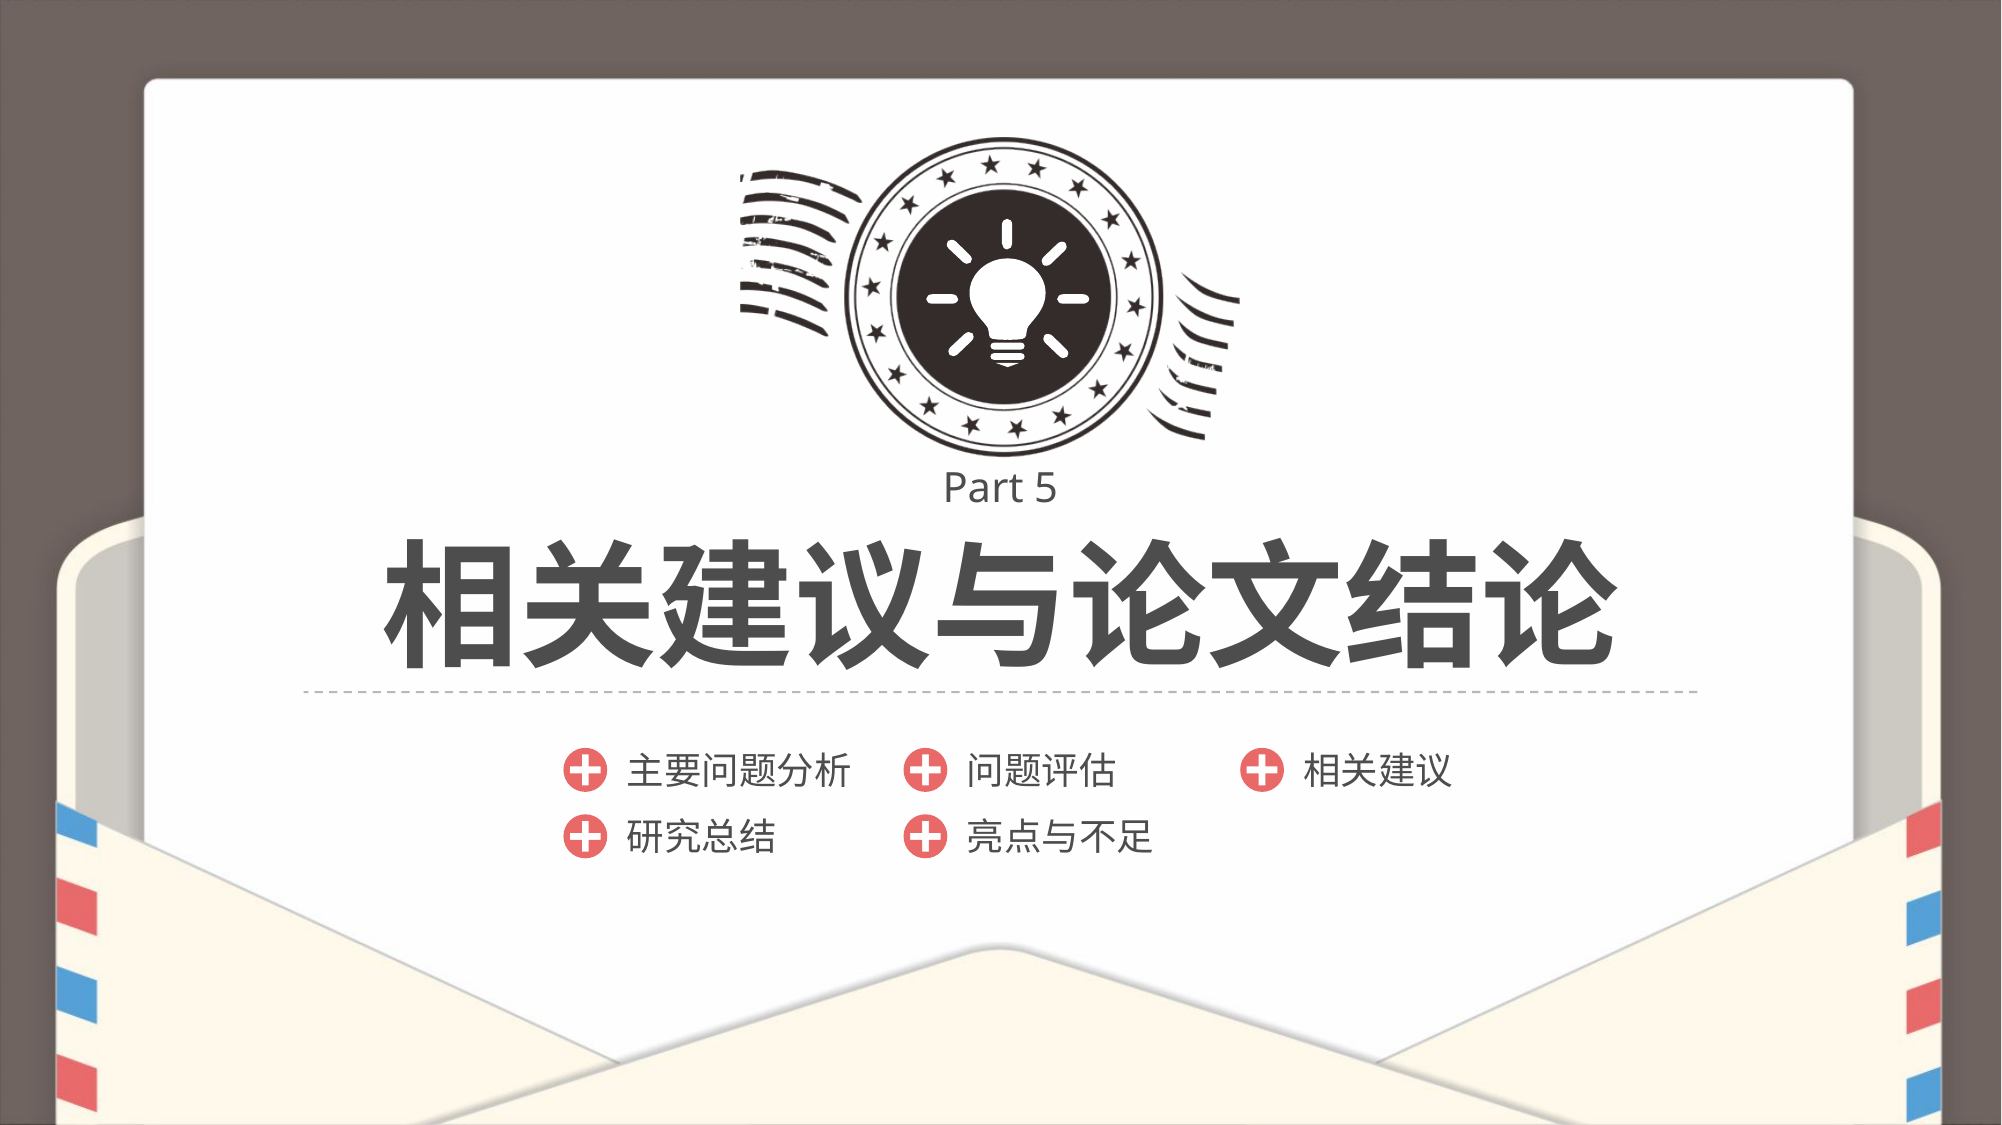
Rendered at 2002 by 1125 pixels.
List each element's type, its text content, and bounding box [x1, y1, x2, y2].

text_box 研究总结 [611, 805, 904, 866]
text_box 相关建议与论文结论 [327, 511, 1674, 692]
text_box 主要问题分析 [611, 739, 904, 800]
text_box [903, 747, 948, 792]
text_box 亮点与不足 [952, 805, 1227, 866]
text_box [563, 747, 608, 792]
text_box [563, 814, 608, 859]
text_box Part 5 [911, 466, 1089, 519]
text_box 问题评估 [952, 739, 1227, 800]
text_box [1240, 747, 1284, 792]
picture [0, 0, 2002, 1125]
text_box 相关建议 [1288, 739, 1533, 800]
text_box [903, 814, 948, 859]
